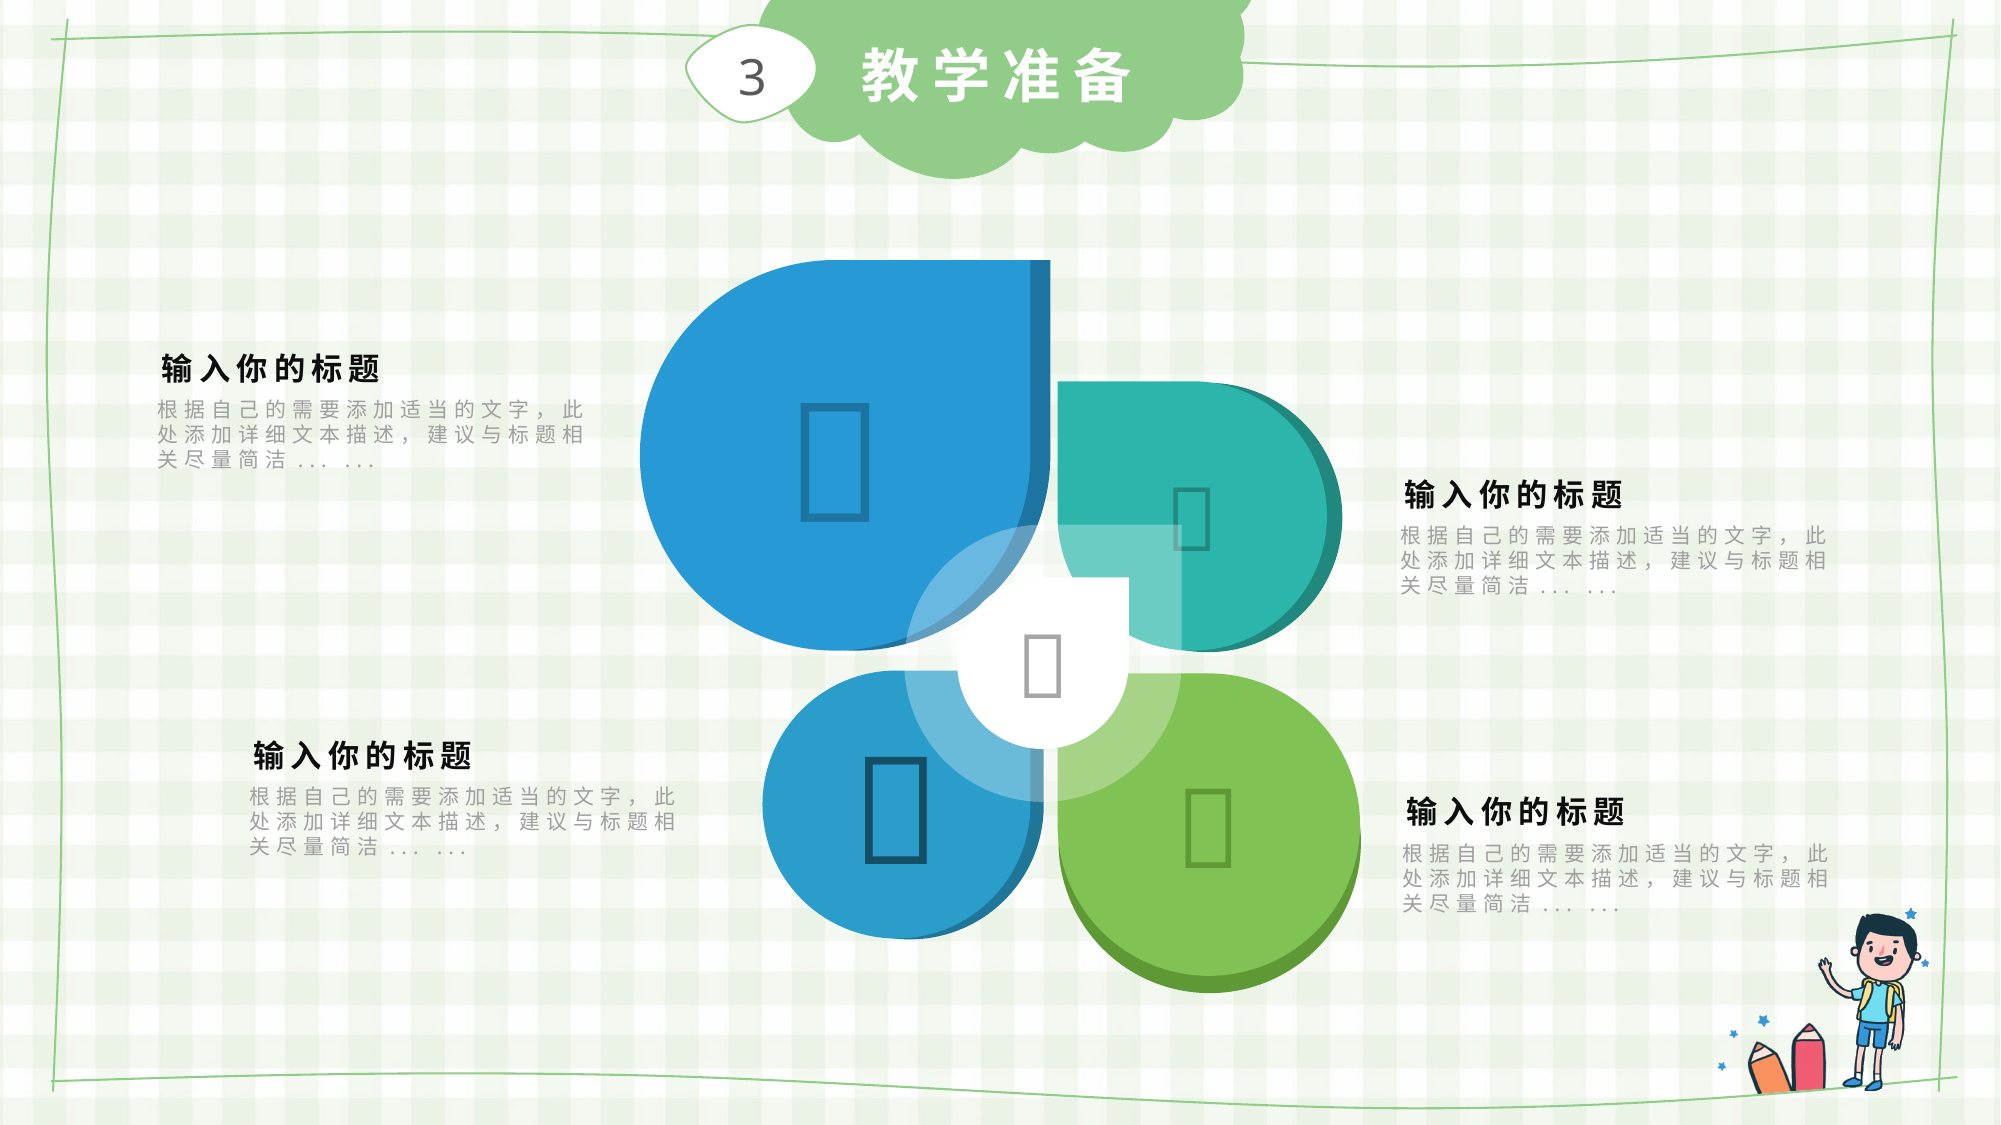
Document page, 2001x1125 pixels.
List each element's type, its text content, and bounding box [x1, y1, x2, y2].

text_box  [1056, 672, 1362, 977]
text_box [904, 524, 1182, 802]
text_box [1189, 382, 1344, 654]
text_box [1057, 830, 1362, 995]
text_box 教学准备 [857, 39, 1158, 140]
text_box  [761, 669, 1032, 940]
text_box  [638, 258, 1032, 652]
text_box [1387, 785, 1869, 924]
text_box [899, 802, 1045, 941]
text_box 3 [723, 37, 782, 113]
text_box [1020, 258, 1052, 524]
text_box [142, 342, 625, 481]
picture [1714, 908, 1929, 1096]
text_box  [1056, 380, 1329, 652]
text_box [234, 728, 716, 868]
text_box [852, 640, 904, 652]
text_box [1384, 467, 1867, 607]
